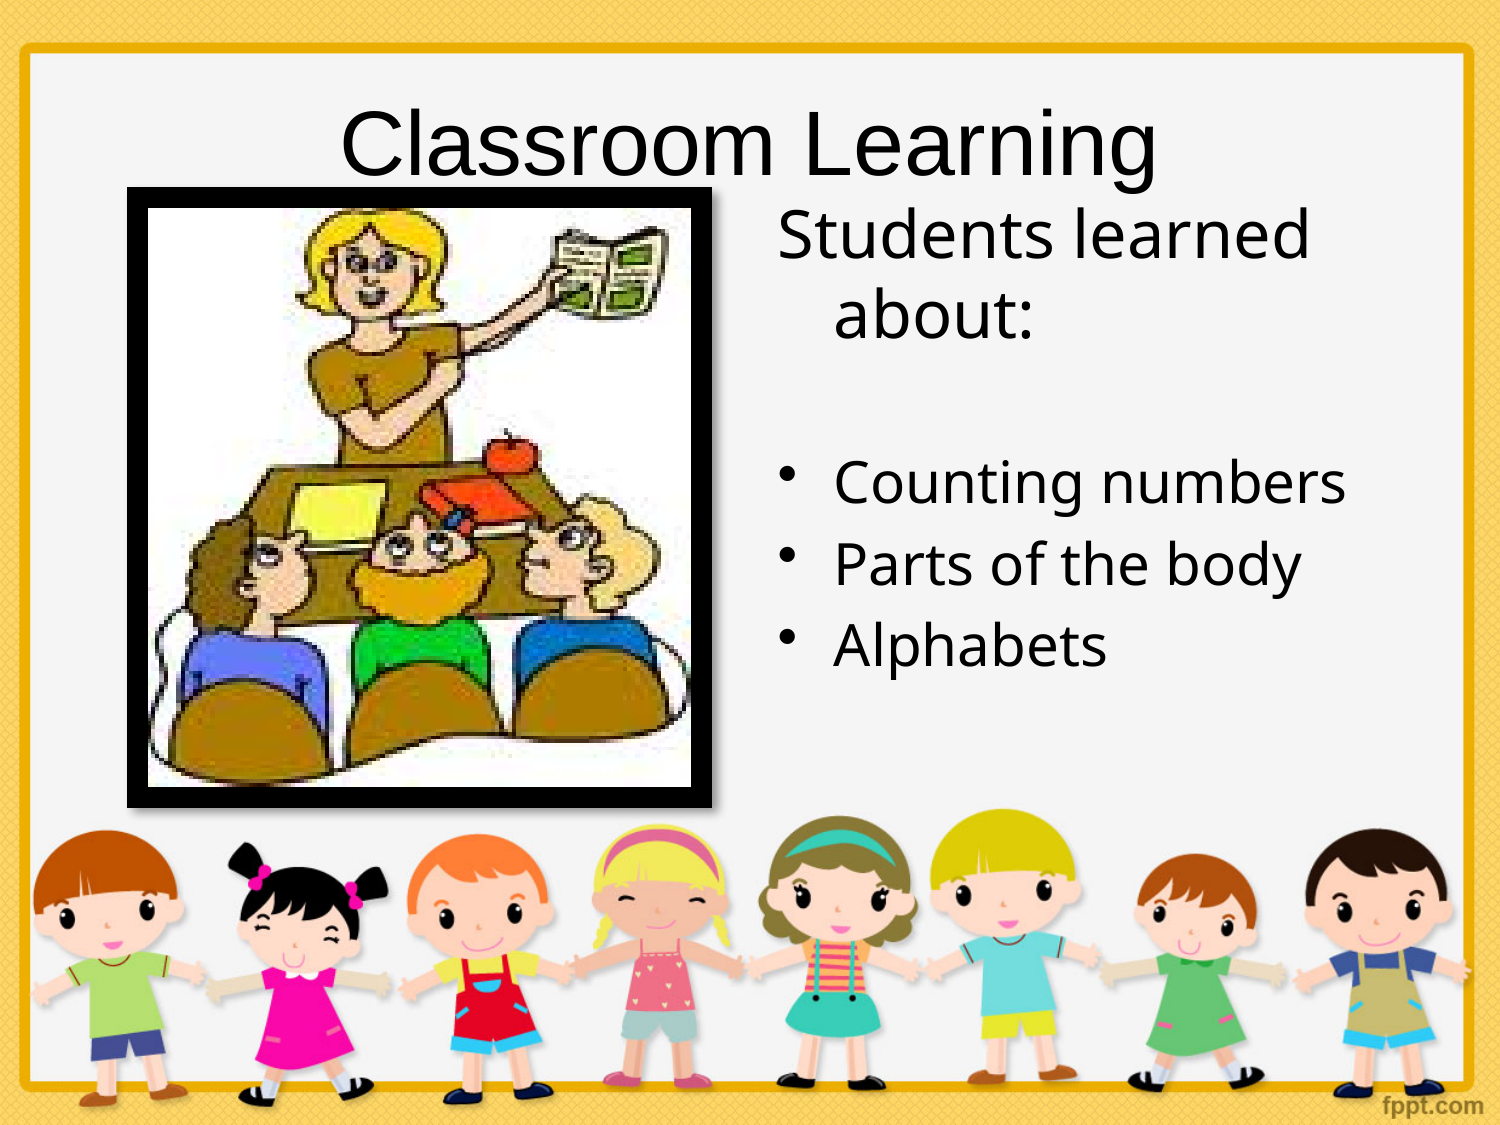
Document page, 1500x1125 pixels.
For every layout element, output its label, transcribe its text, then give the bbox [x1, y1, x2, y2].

picture [0, 0, 1500, 1125]
title Classroom Learning [74, 44, 1426, 233]
list Students learned about: Counting numbers Parts of the body Alphabets [762, 184, 1426, 1006]
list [147, 207, 692, 788]
